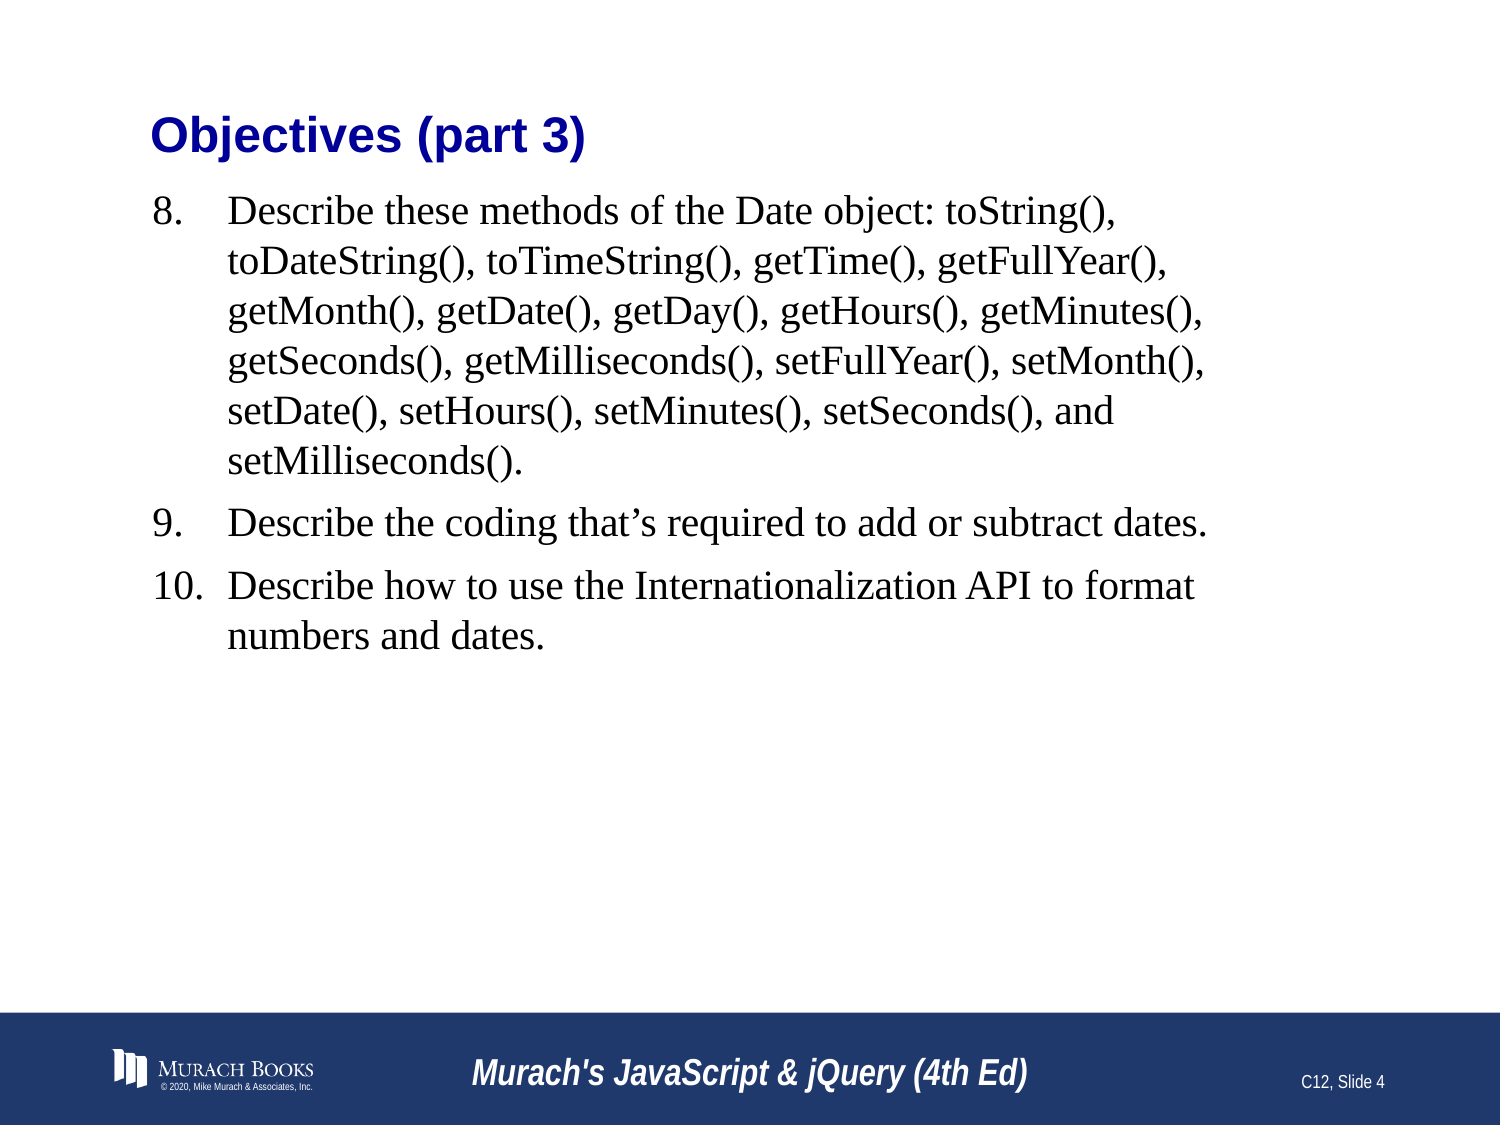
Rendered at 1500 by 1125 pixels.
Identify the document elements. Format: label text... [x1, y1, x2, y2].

footer © 2020, Mike Murach & Associates, Inc. [12, 1025, 463, 1100]
slide_number C12, Slide 4 [1087, 1025, 1400, 1100]
title Objectives (part 3) [150, 102, 1350, 164]
slide_number Murach's JavaScript & jQuery (4th Ed) [463, 1025, 1050, 1100]
list Describe these methods of the Date object: toString(), toDateString(), toTimeString(), getTime(), getFullYear(), getMonth(), getDate(), getDay(), getHours(), getMinutes(), getSeconds(), getMilliseconds(), setFullYear(), setMonth(), setDate(), setHours(), setMinutes(), setSeconds(), and setMilliseconds(). Describe the coding that’s required to add or subtract dates. Describe how to use the Internationalization API to format numbers and dates. [137, 174, 1350, 975]
